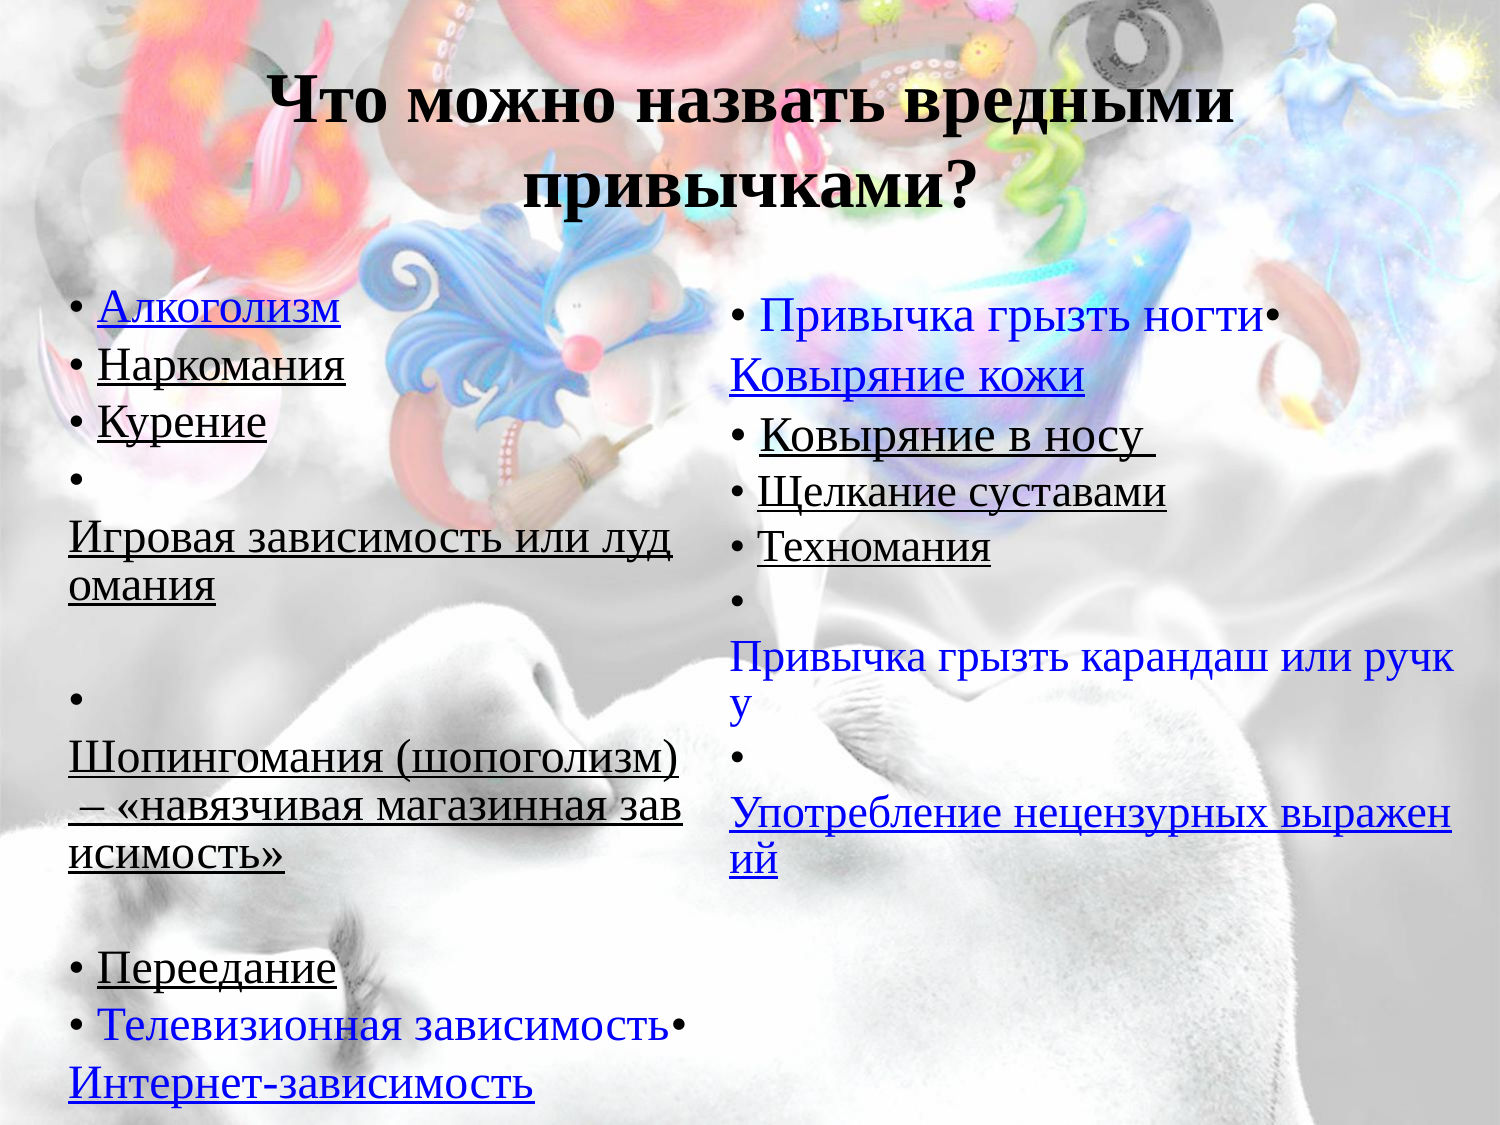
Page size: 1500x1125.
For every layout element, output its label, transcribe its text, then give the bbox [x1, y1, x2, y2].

list • Алкоголизм • Наркомания • Курение • Игровая зависимость или лудомания • Шопингомания (шопоголизм) – «навязчивая магазинная зависимость» • Переедание • Телевизионная зависимость • Интернет-зависимость [52, 266, 704, 1048]
title Что можно назвать вредными привычками? [76, 42, 1428, 231]
text_box • Привычка грызть ногти • Ковыряние кожи • Ковыряние в носу • Щелкание суставами • Техномания • Привычка грызть карандаш или ручку • Употребление нецензурных выражений [714, 273, 1471, 799]
picture [0, 0, 1500, 1125]
